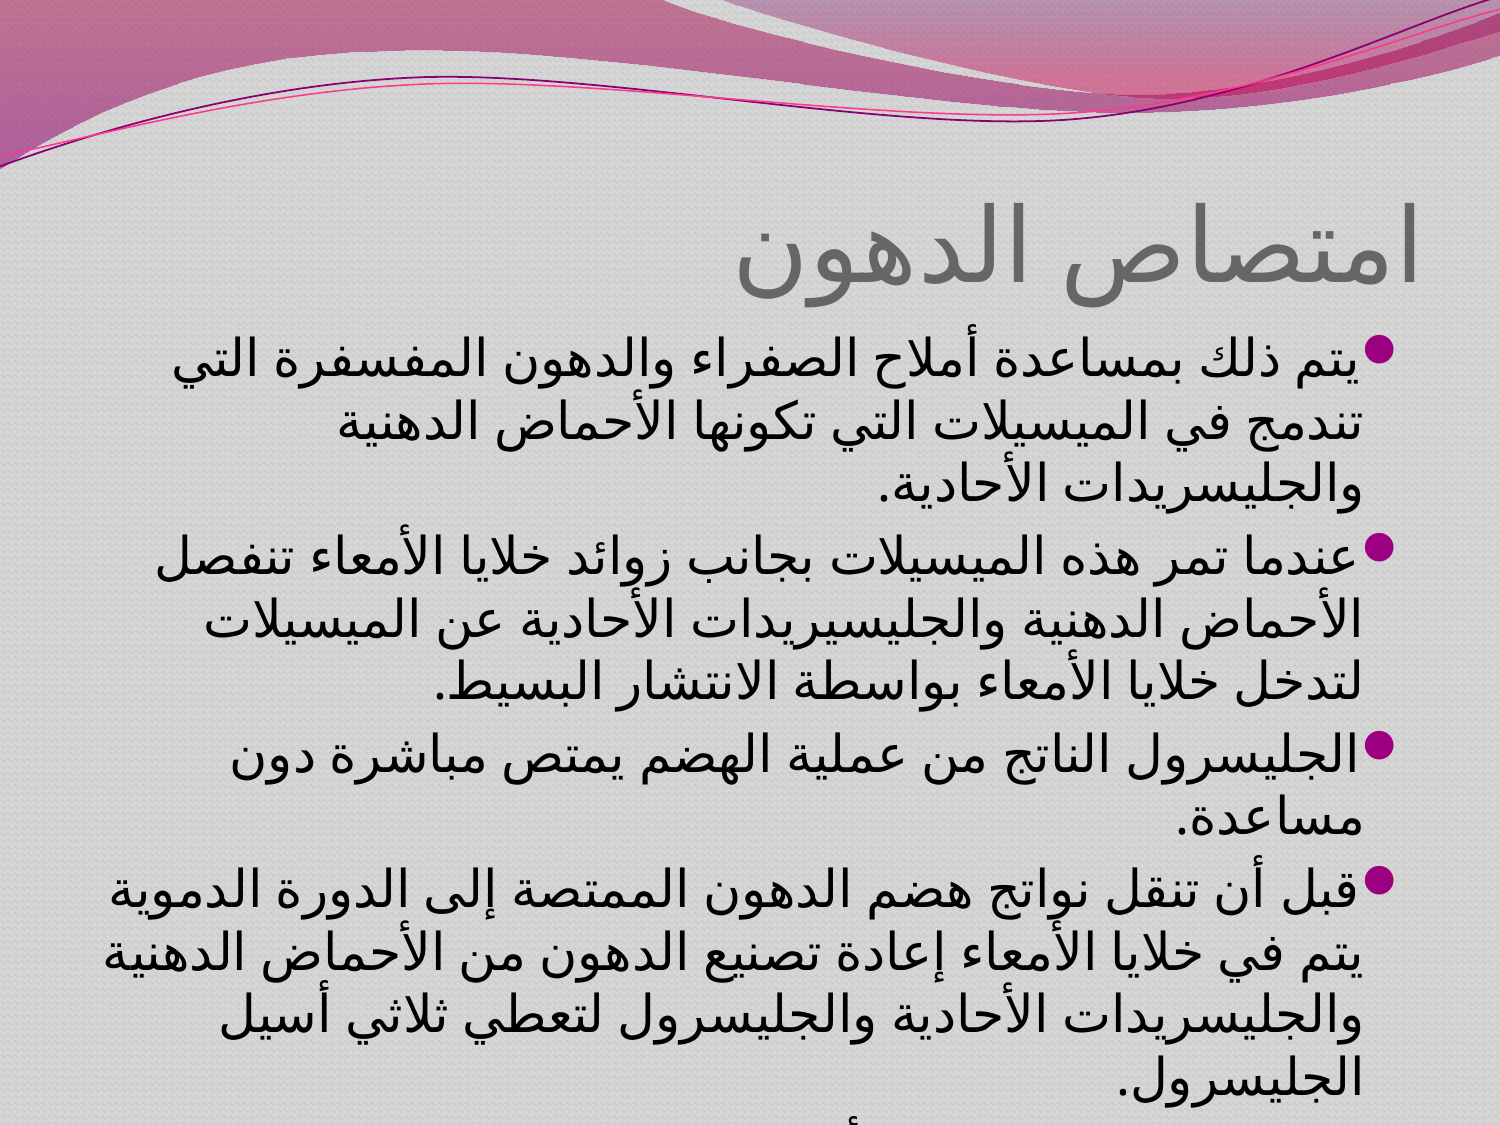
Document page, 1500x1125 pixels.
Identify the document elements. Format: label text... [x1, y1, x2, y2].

title امتصاص الدهون [75, 115, 1425, 303]
list يتم ذلك بمساعدة أملاح الصفراء والدهون المفسفرة التي تندمج في الميسيلات التي تكونها الأحماض الدهنية والجليسريدات الأحادية. عندما تمر هذه الميسيلات بجانب زوائد خلايا الأمعاء تنفصل الأحماض الدهنية والجليسيريدات الأحادية عن الميسيلات لتدخل خلايا الأمعاء بواسطة الانتشار البسيط. الجليسرول الناتج من عملية الهضم يمتص مباشرة دون مساعدة. قبل أن تنقل نواتج هضم الدهون الممتصة إلى الدورة الدموية يتم في خلايا الأمعاء إعادة تصنيع الدهون من الأحماض الدهنية والجليسريدات الأحادية والجليسرول لتعطي ثلاثي أسيل الجليسرول. يتم تجميع جزيئات ثلاثي أسيل الجليسرول المتكونة في خلايا الأمعاء مع الكوليسترول والدهون المفسفرة وبروتين خاص في معقدات كبيرة تسمى الكايلومايكرونات chylomicrons. تنتقل الكايلومايكرونات (لايبروبروتين) عبر الأوعية اللمفاوية إلى الدم ومن ثم إلى الكبد. [75, 317, 1425, 1038]
